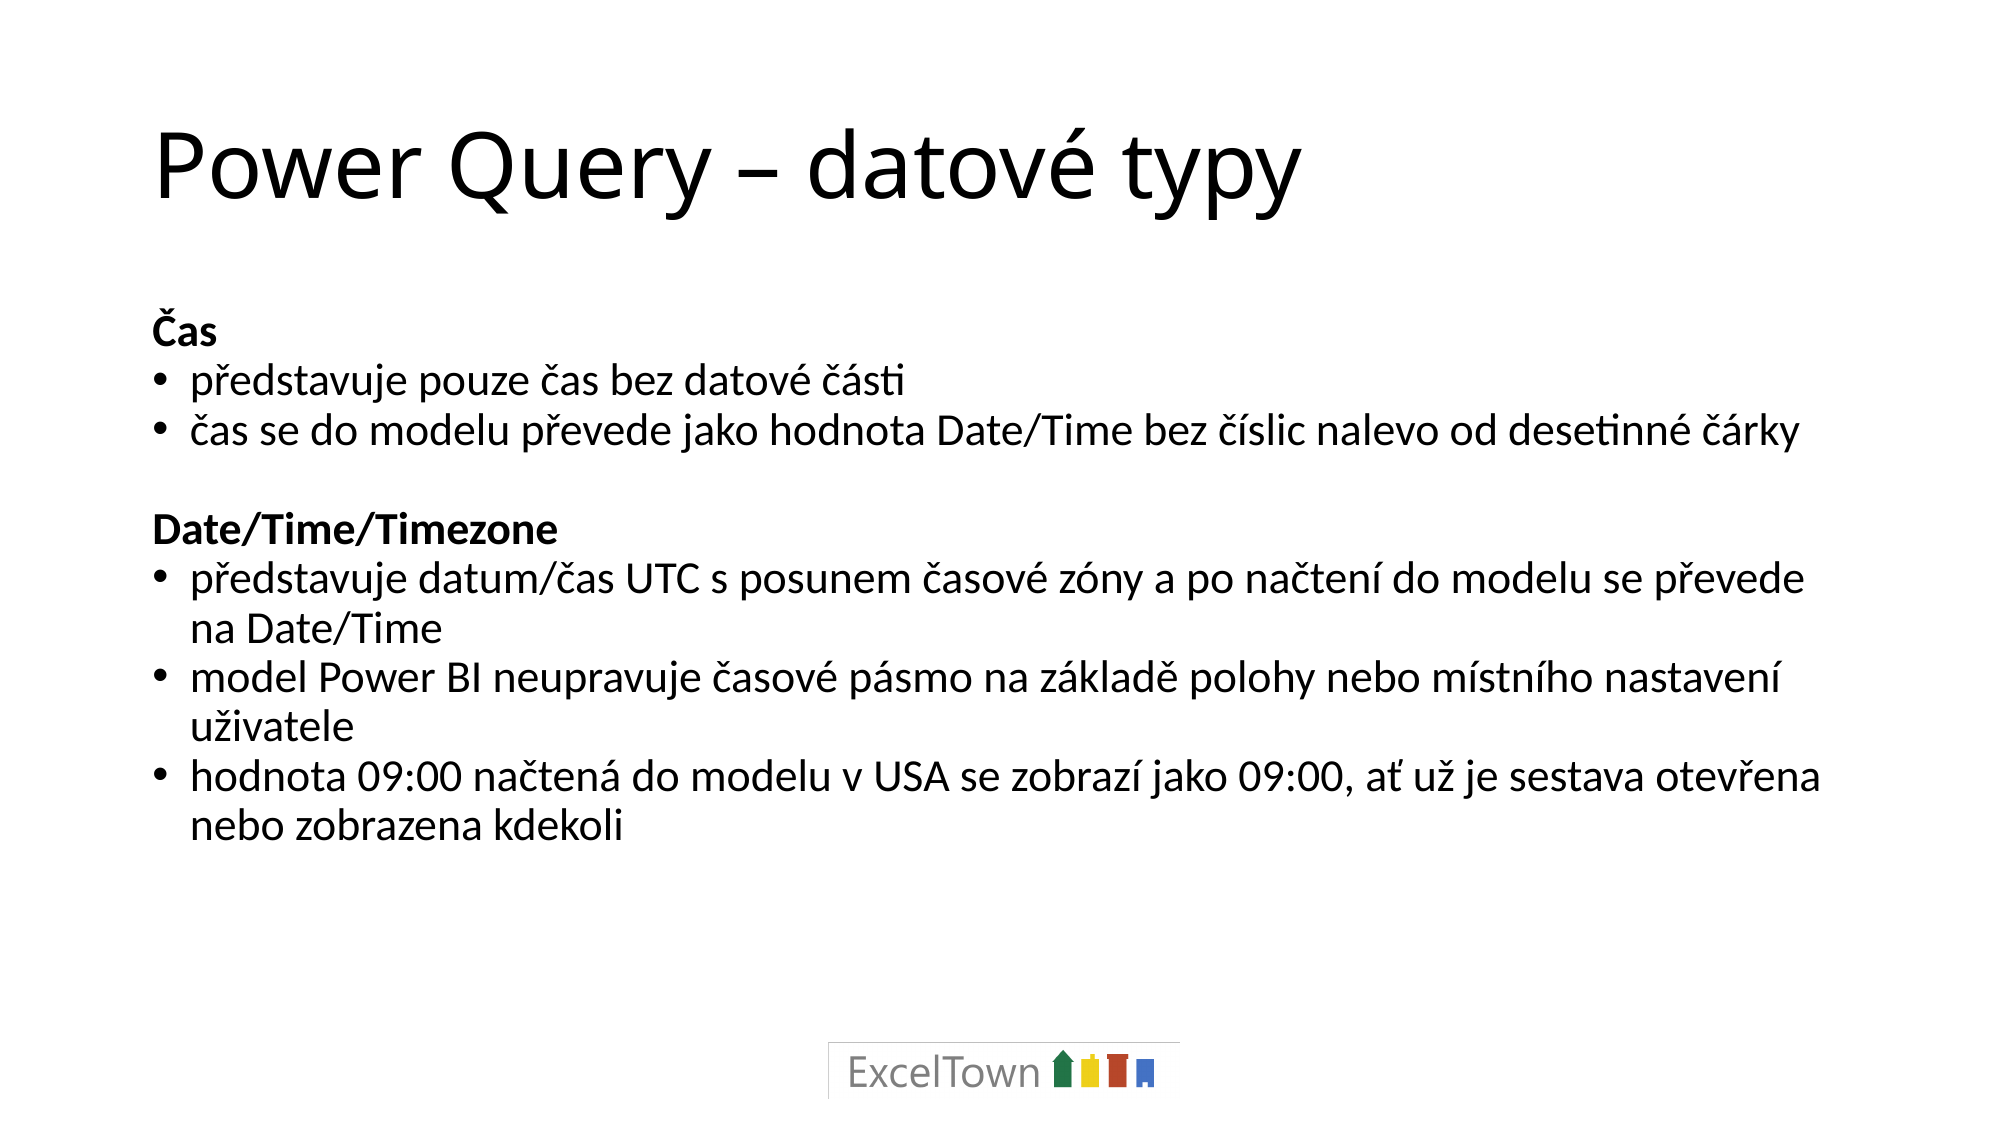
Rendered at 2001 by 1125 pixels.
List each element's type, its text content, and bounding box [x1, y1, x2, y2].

picture [701, 1031, 1213, 1123]
list Čas představuje pouze čas bez datové části čas se do modelu převede jako hodnota Date/Time bez číslic nalevo od desetinné čárky Date/Time/Timezone představuje datum/čas UTC s posunem časové zóny a po načtení do modelu se převede na Date/Time model Power BI neupravuje časové pásmo na základě polohy nebo místního nastavení uživatele hodnota 09:00 načtená do modelu v USA se zobrazí jako 09:00, ať už je sestava otevřena nebo zobrazena kdekoli [137, 299, 1863, 1014]
title Power Query – datové typy [137, 59, 1863, 278]
